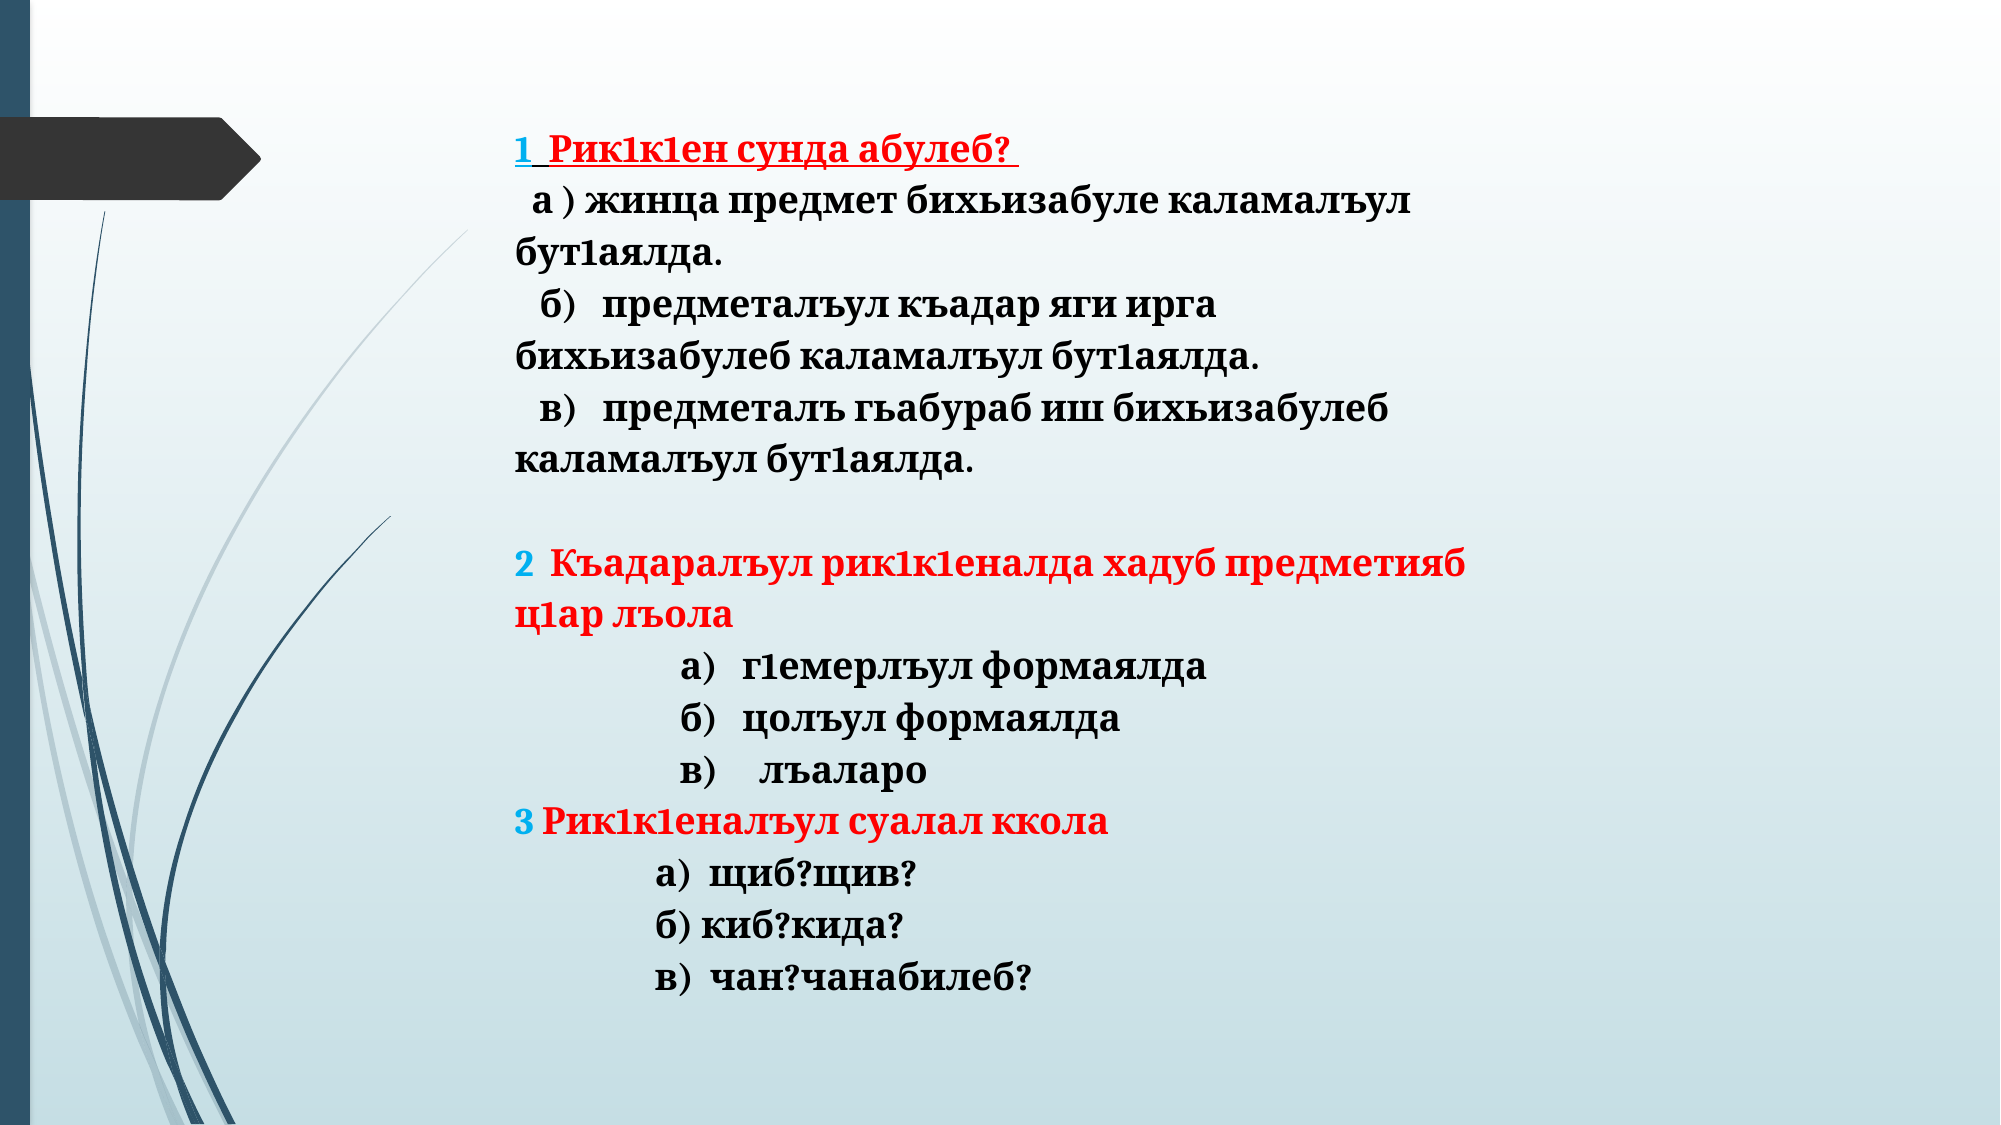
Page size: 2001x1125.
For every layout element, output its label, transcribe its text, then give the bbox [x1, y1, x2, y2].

text_box 1 Рик1к1ен сунда абулеб? а ) жинца предмет бихьизабуле каламалъул бут1аялда. б) предметалъул къадар яги ирга бихьизабулеб каламалъул бут1аялда. в) предметалъ гьабураб иш бихьизабулеб каламалъул бут1аялда. 2 Къадаралъул рик1к1еналда хадуб предметияб ц1ар лъола а) г1емерлъул формаялда б) цолъул формаялда в) лъаларо 3 Рик1к1еналъул суалал ккола а) щиб?щив? б) киб?кида? в) чан?чанабилеб? [500, 110, 1500, 1005]
